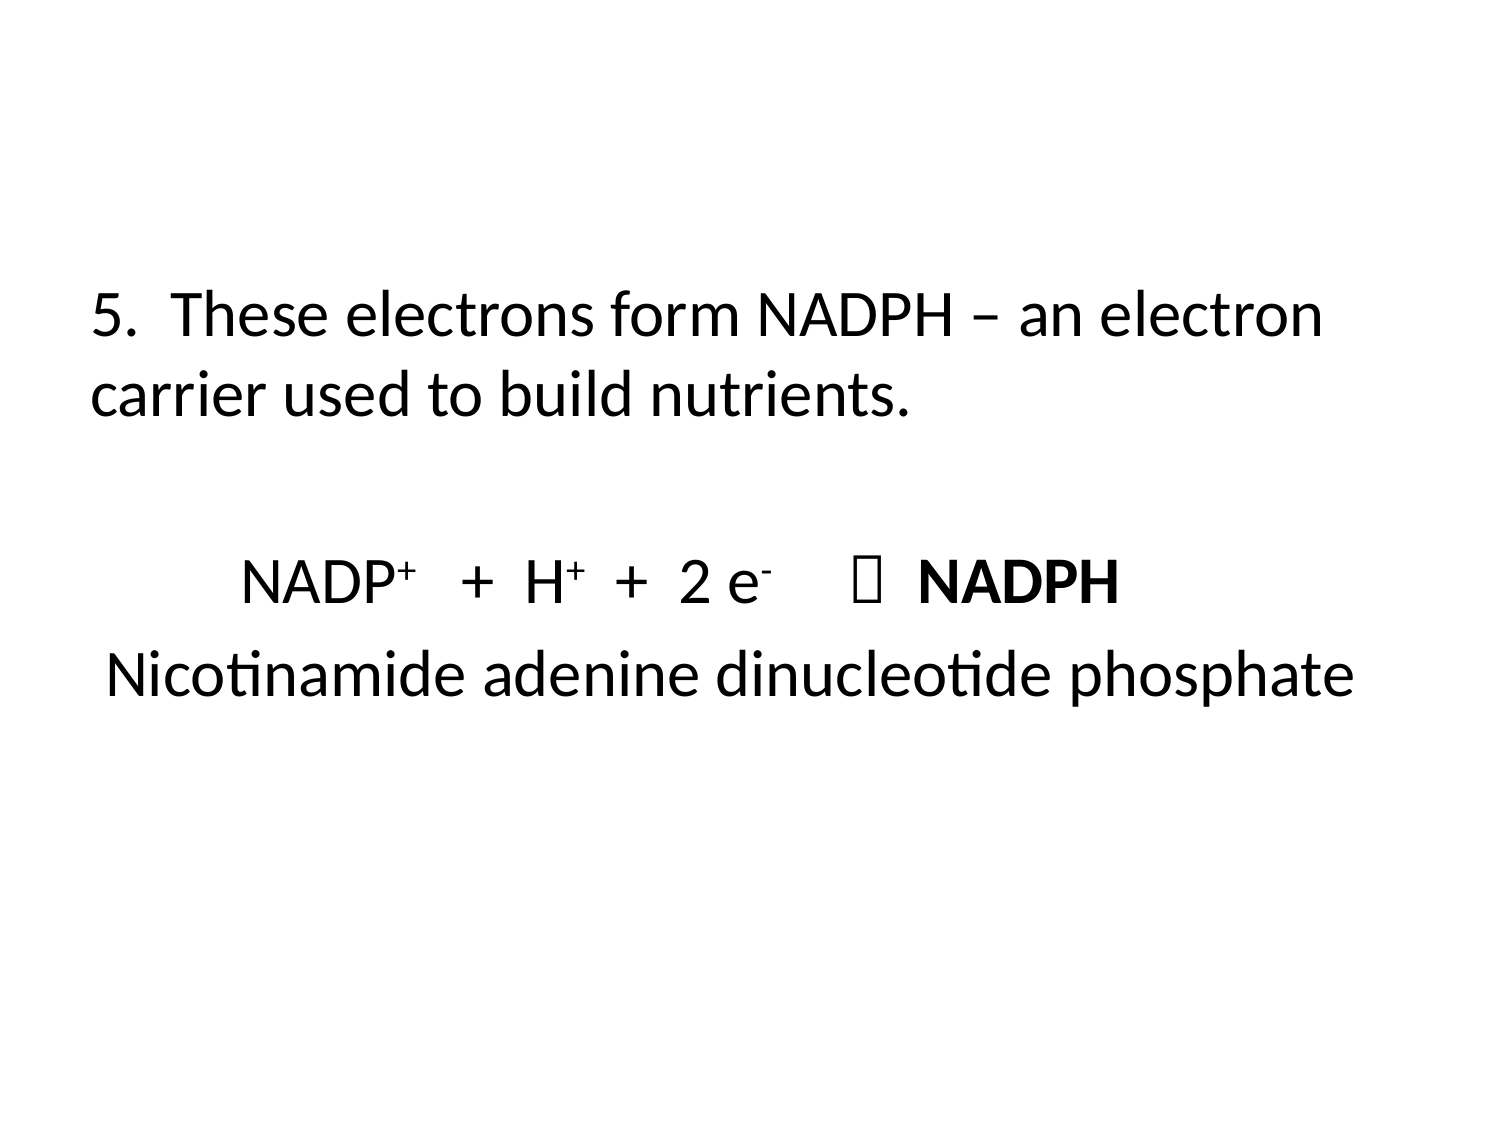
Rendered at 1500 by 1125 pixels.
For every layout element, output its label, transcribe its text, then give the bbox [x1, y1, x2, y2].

list 5. These electrons form NADPH – an electron carrier used to build nutrients. NADP+ + H+ + 2 e-  NADPH Nicotinamide adenine dinucleotide phosphate [75, 262, 1425, 1005]
